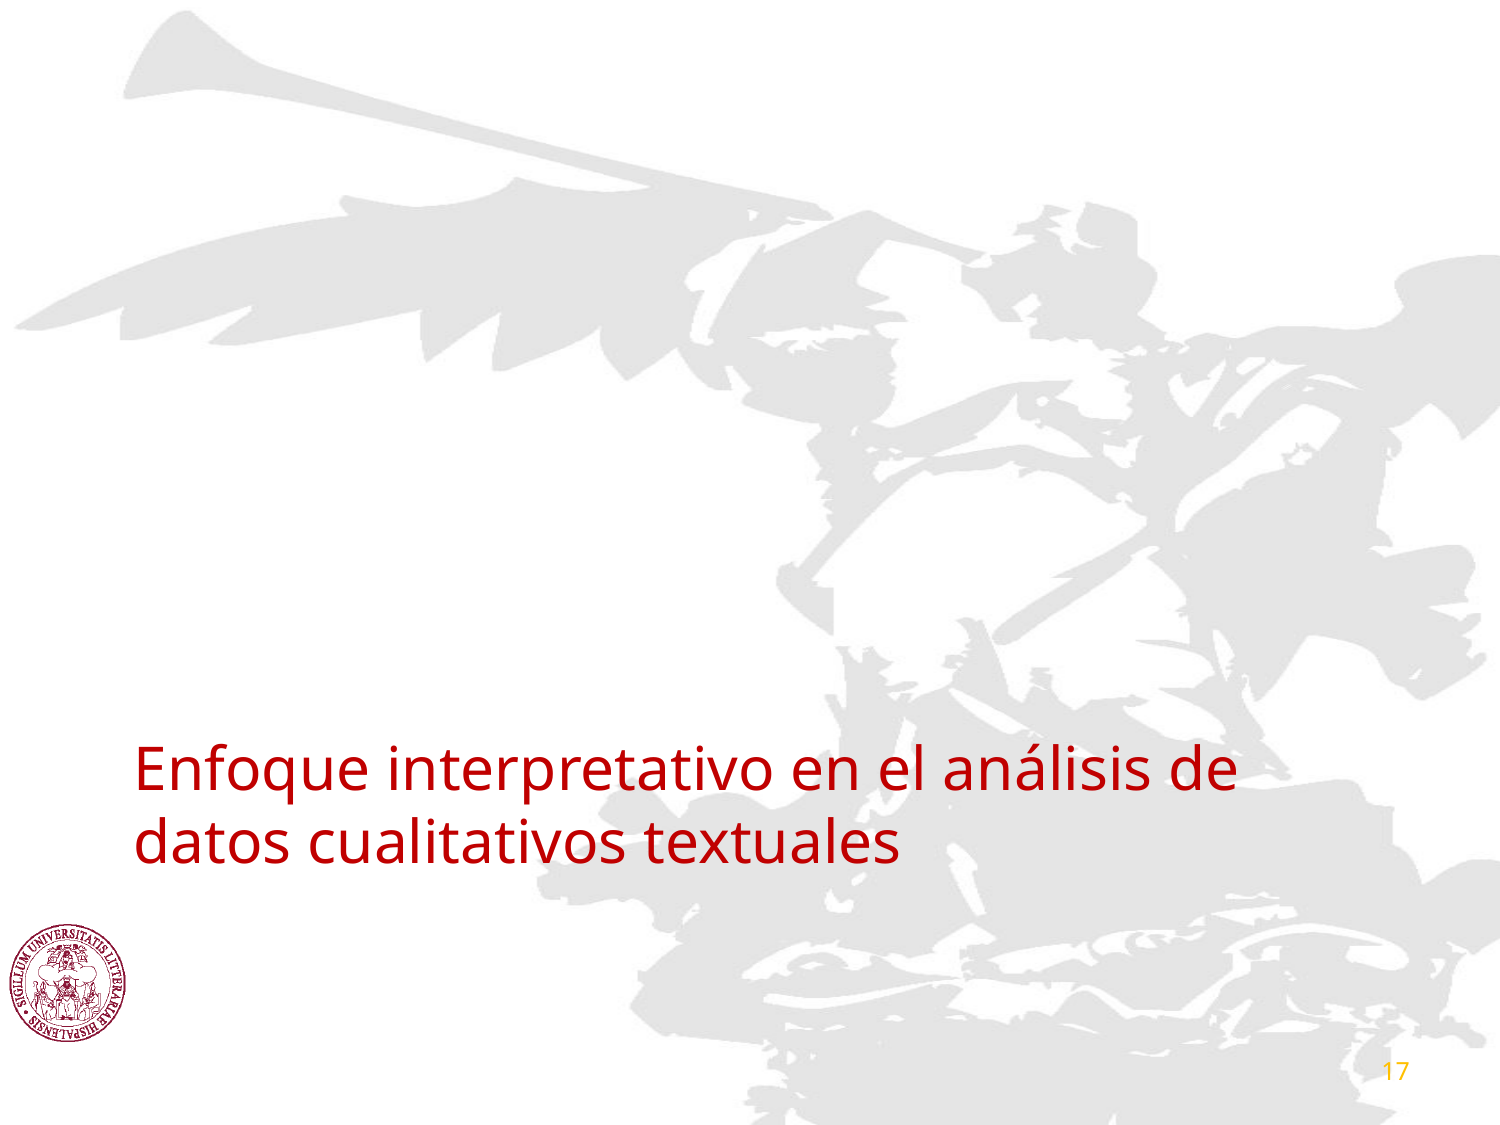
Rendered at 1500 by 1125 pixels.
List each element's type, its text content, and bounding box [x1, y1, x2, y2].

title Enfoque interpretativo en el análisis de datos cualitativos textuales [118, 722, 1394, 947]
picture [0, 0, 1500, 1125]
slide_number 17 [1074, 1042, 1425, 1103]
